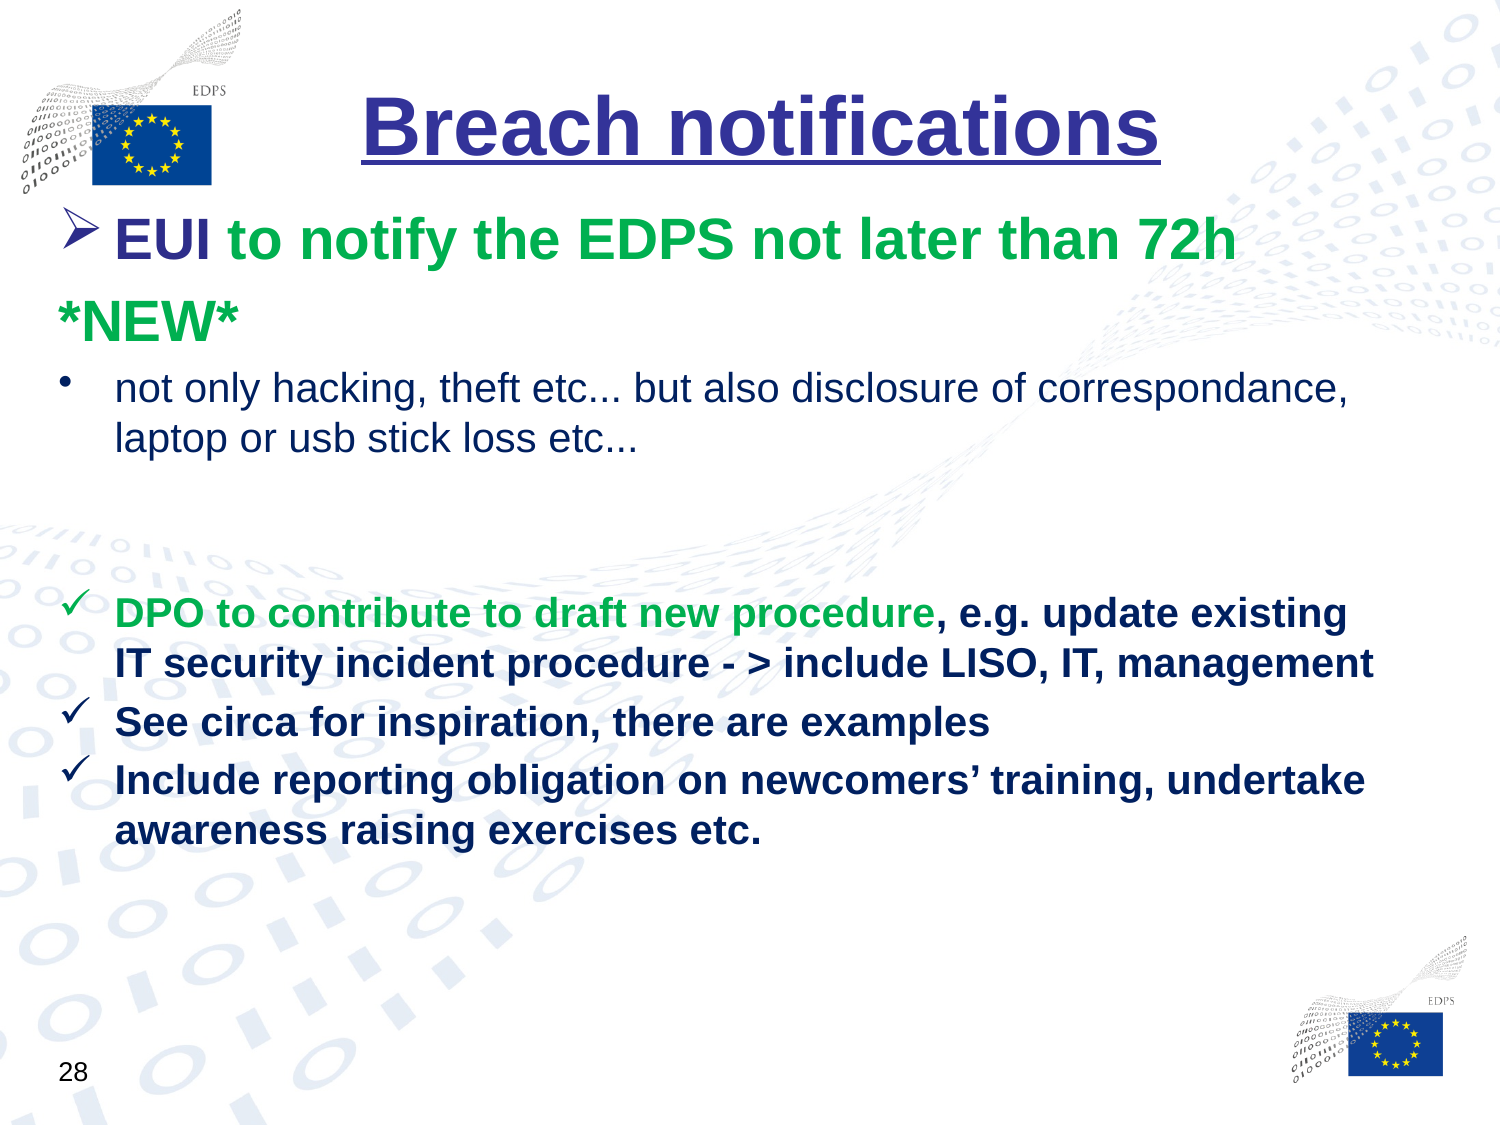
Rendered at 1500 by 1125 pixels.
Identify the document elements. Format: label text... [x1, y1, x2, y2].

list EUI to notify the EDPS not later than 72h *NEW* not only hacking, theft etc... but also disclosure of correspondance, laptop or usb stick loss etc... DPO to contribute to draft new procedure, e.g. update existing IT security incident procedure - > include LISO, IT, management See circa for inspiration, there are examples Include reporting obligation on newcomers’ training, undertake awareness raising exercises etc. [43, 193, 1394, 1011]
picture [0, 0, 1500, 1125]
title Breach notifications [245, 64, 1437, 253]
slide_number 28 [43, 1046, 394, 1125]
text_box [135, 231, 1388, 307]
